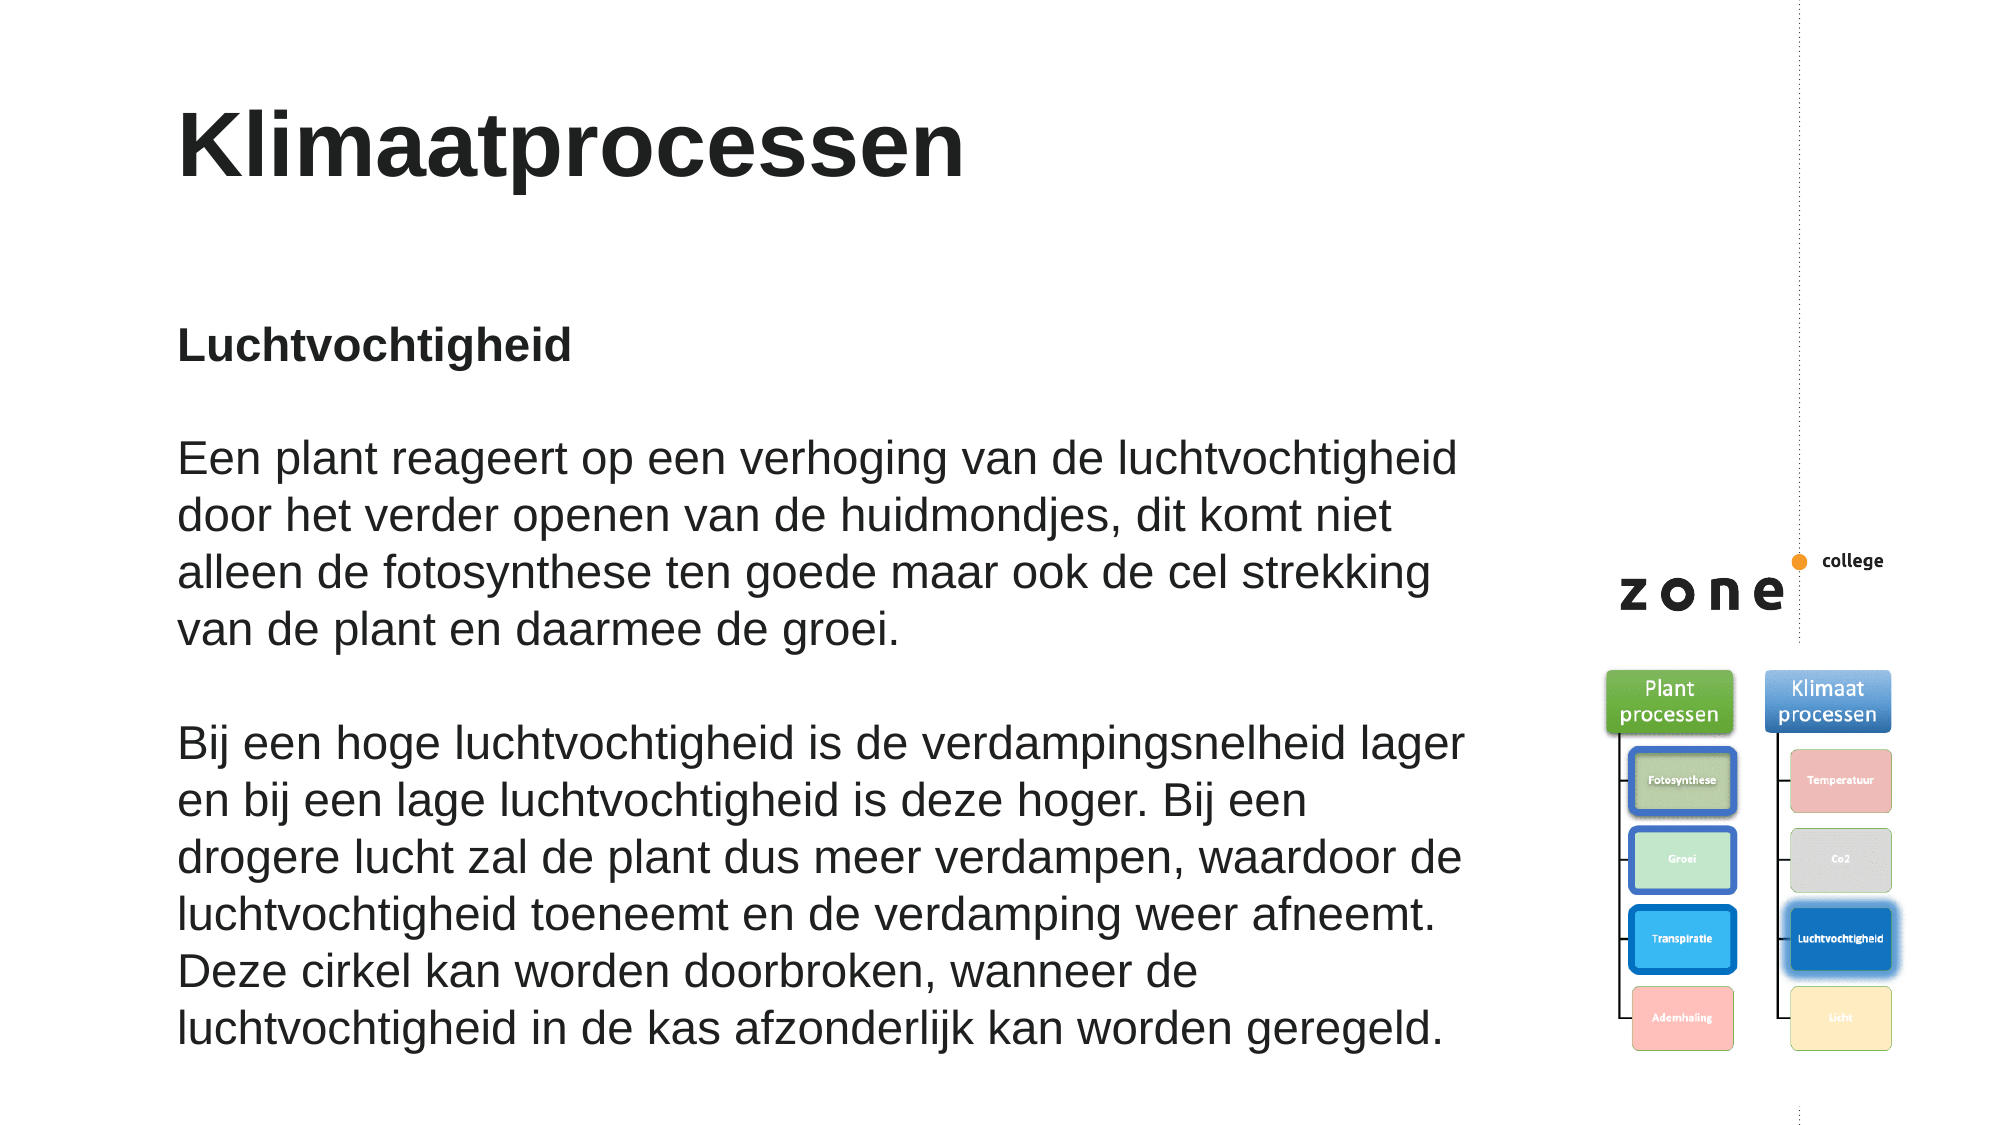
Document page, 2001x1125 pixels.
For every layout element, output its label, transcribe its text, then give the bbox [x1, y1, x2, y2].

list Luchtvochtigheid Een plant reageert op een verhoging van de luchtvochtigheid door het verder openen van de huidmondjes, dit komt niet alleen de fotosynthese ten goede maar ook de cel strekking van de plant en daarmee de groei. Bij een hoge luchtvochtigheid is de verdampingsnelheid lager en bij een lage luchtvochtigheid is deze hoger. Bij een drogere lucht zal de plant dus meer verdampen, waardoor de luchtvochtigheid toeneemt en de verdamping weer afneemt. Deze cirkel kan worden doorbroken, wanneer de luchtvochtigheid in de kas afzonderlijk kan worden geregeld. [177, 313, 1471, 1091]
picture [1572, 0, 2001, 1125]
title Klimaatprocessen [177, 97, 1471, 261]
